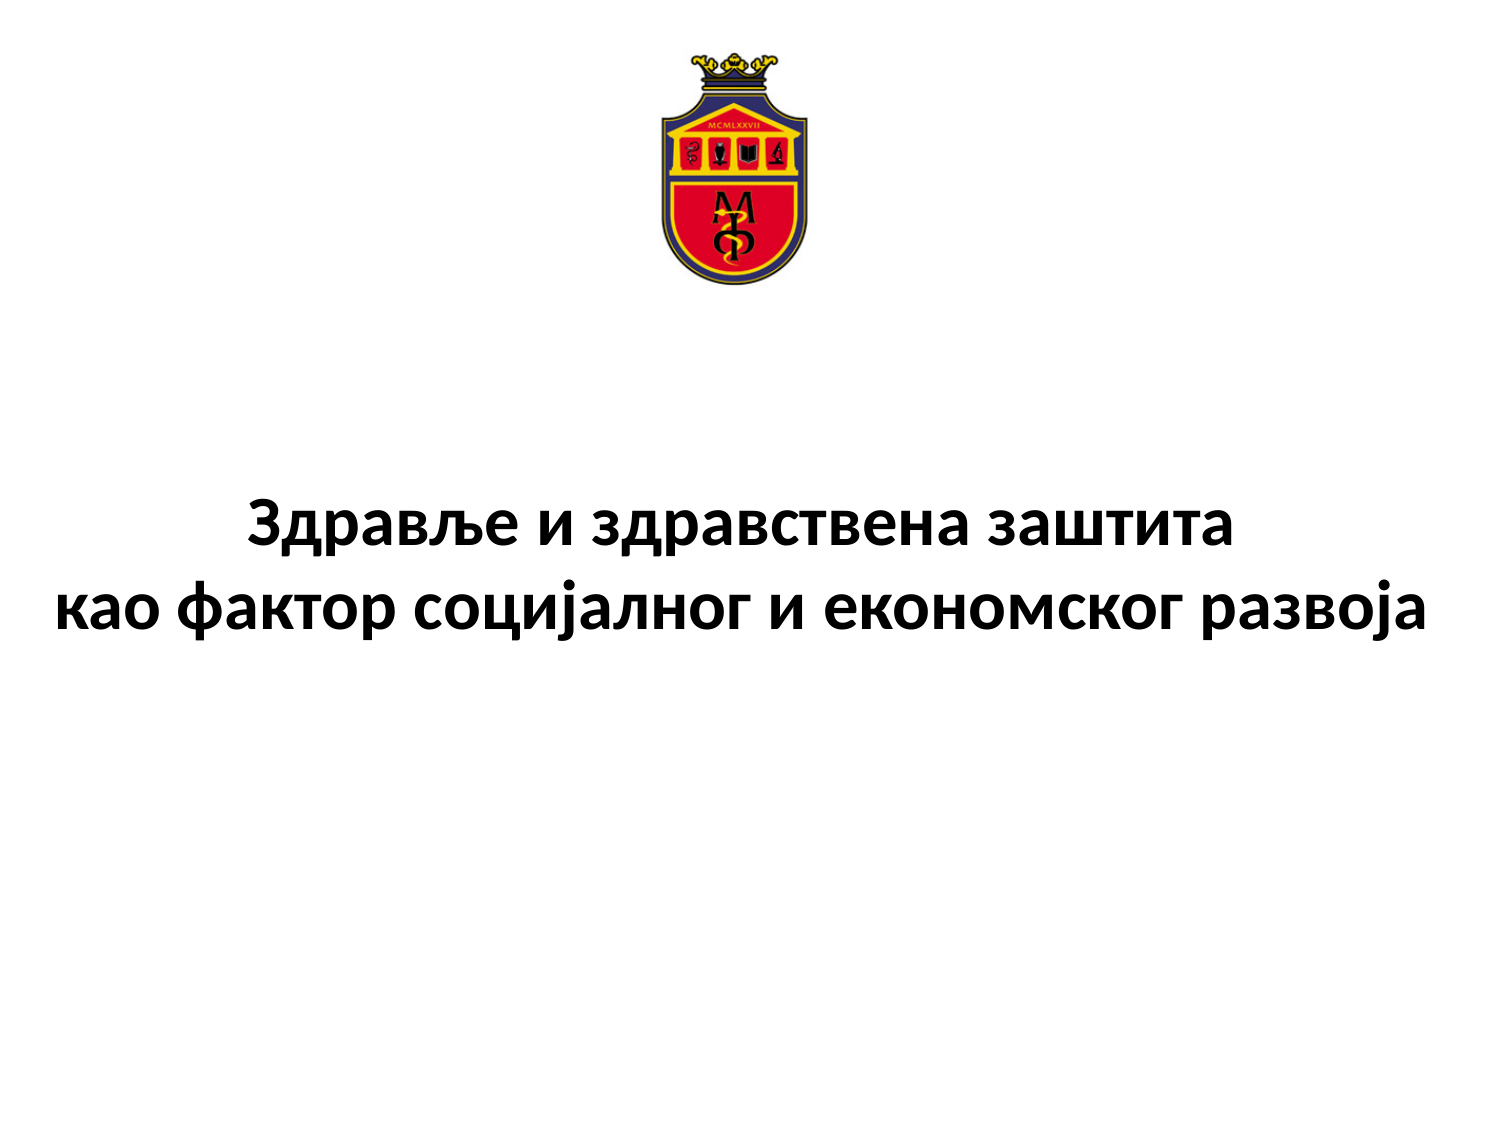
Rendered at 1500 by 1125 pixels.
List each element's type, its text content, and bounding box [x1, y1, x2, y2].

picture [574, 49, 891, 287]
title Здравље и здравствена заштита као фактор социјалног и економског развоја [0, 437, 1500, 766]
